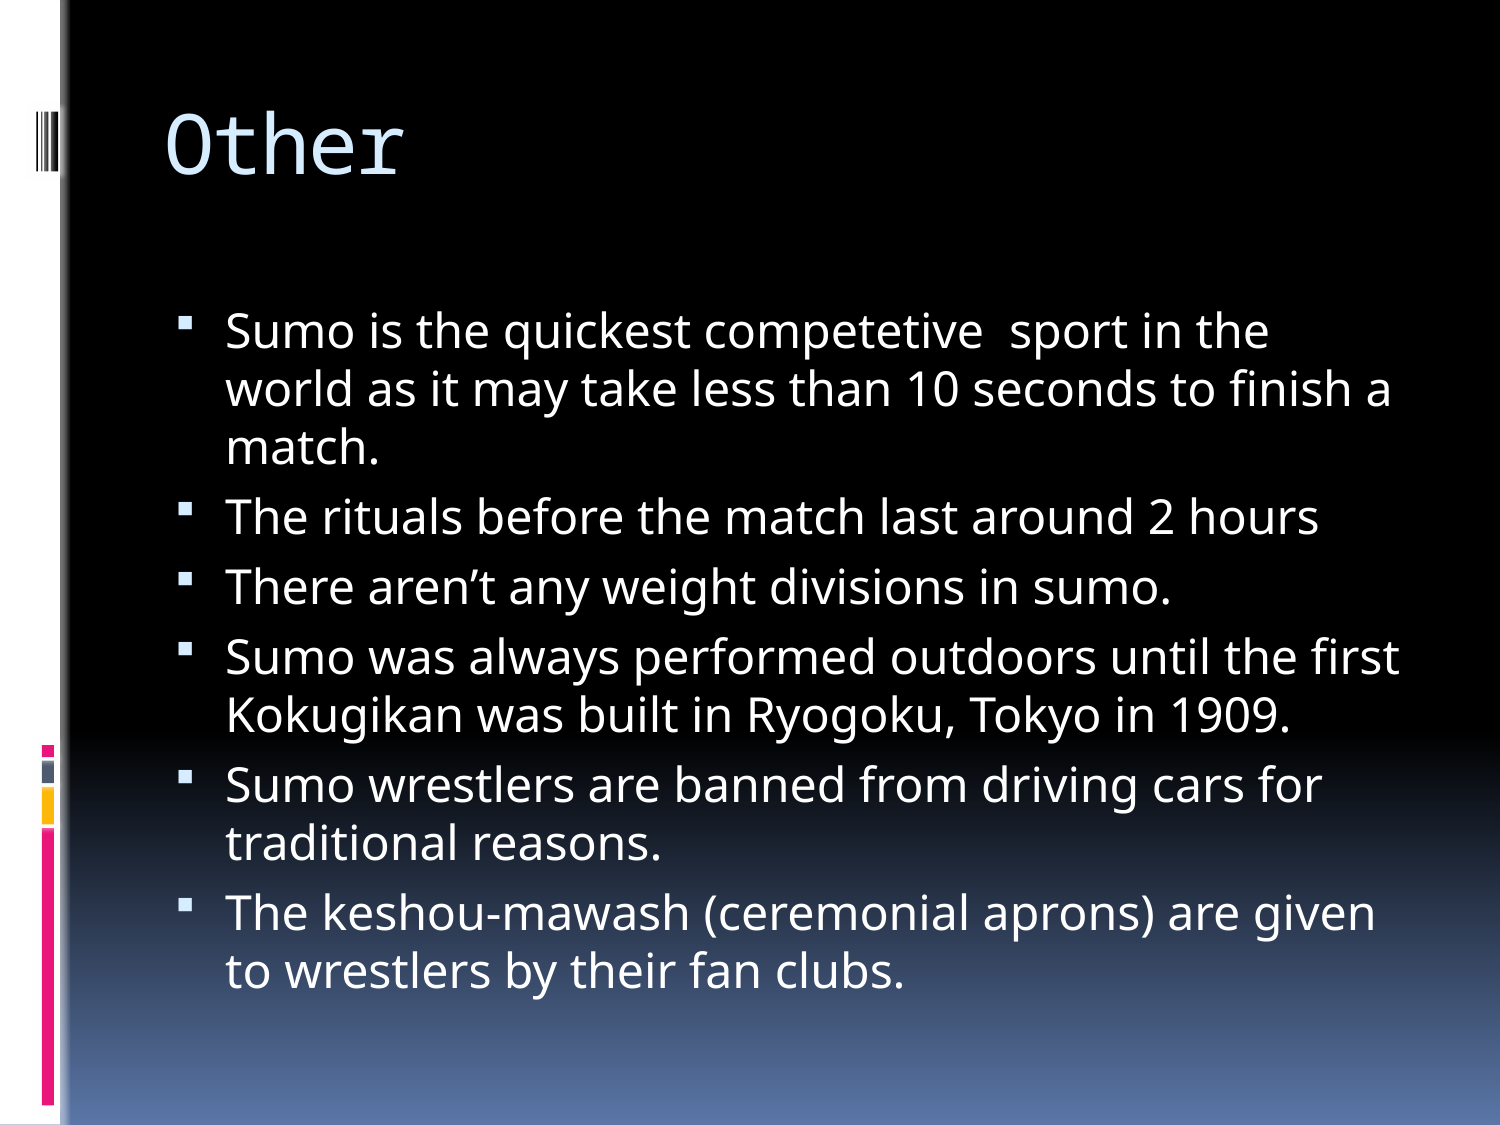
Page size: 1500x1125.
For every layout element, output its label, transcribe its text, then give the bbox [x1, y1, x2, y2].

title Other [150, 83, 1425, 234]
list Sumo is the quickest competetive sport in the world as it may take less than 10 seconds to finish a match. The rituals before the match last around 2 hours There aren’t any weight divisions in sumo. Sumo was always performed outdoors until the first Kokugikan was built in Ryogoku, Tokyo in 1909. Sumo wrestlers are banned from driving cars for traditional reasons. The keshou-mawash (ceremonial aprons) are given to wrestlers by their fan clubs. [150, 292, 1425, 1043]
